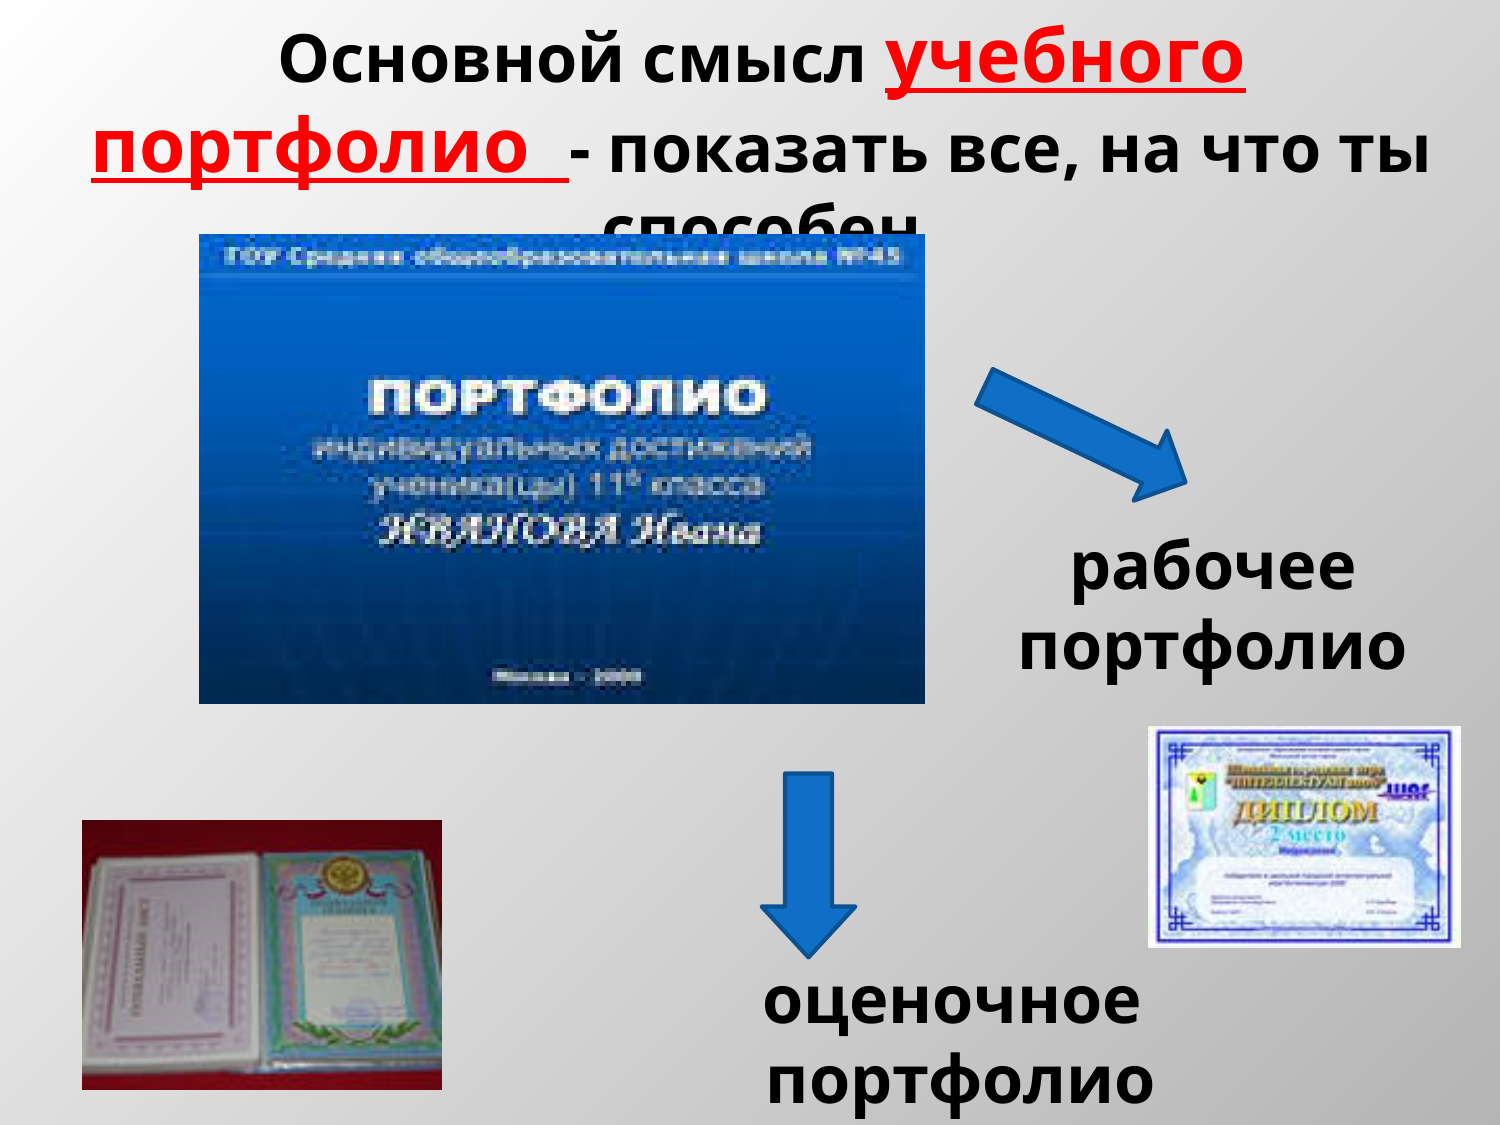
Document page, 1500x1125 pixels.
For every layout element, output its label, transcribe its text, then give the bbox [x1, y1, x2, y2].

text_box [974, 367, 1188, 503]
text_box рабочее портфолио [969, 515, 1477, 691]
picture [1148, 726, 1461, 948]
picture [198, 234, 925, 704]
text_box оценочное портфолио [574, 949, 1348, 1124]
text_box Основной смысл учебного портфолио - показать все, на что ты способен [70, 0, 1454, 275]
picture [81, 820, 442, 1091]
text_box [759, 771, 858, 949]
